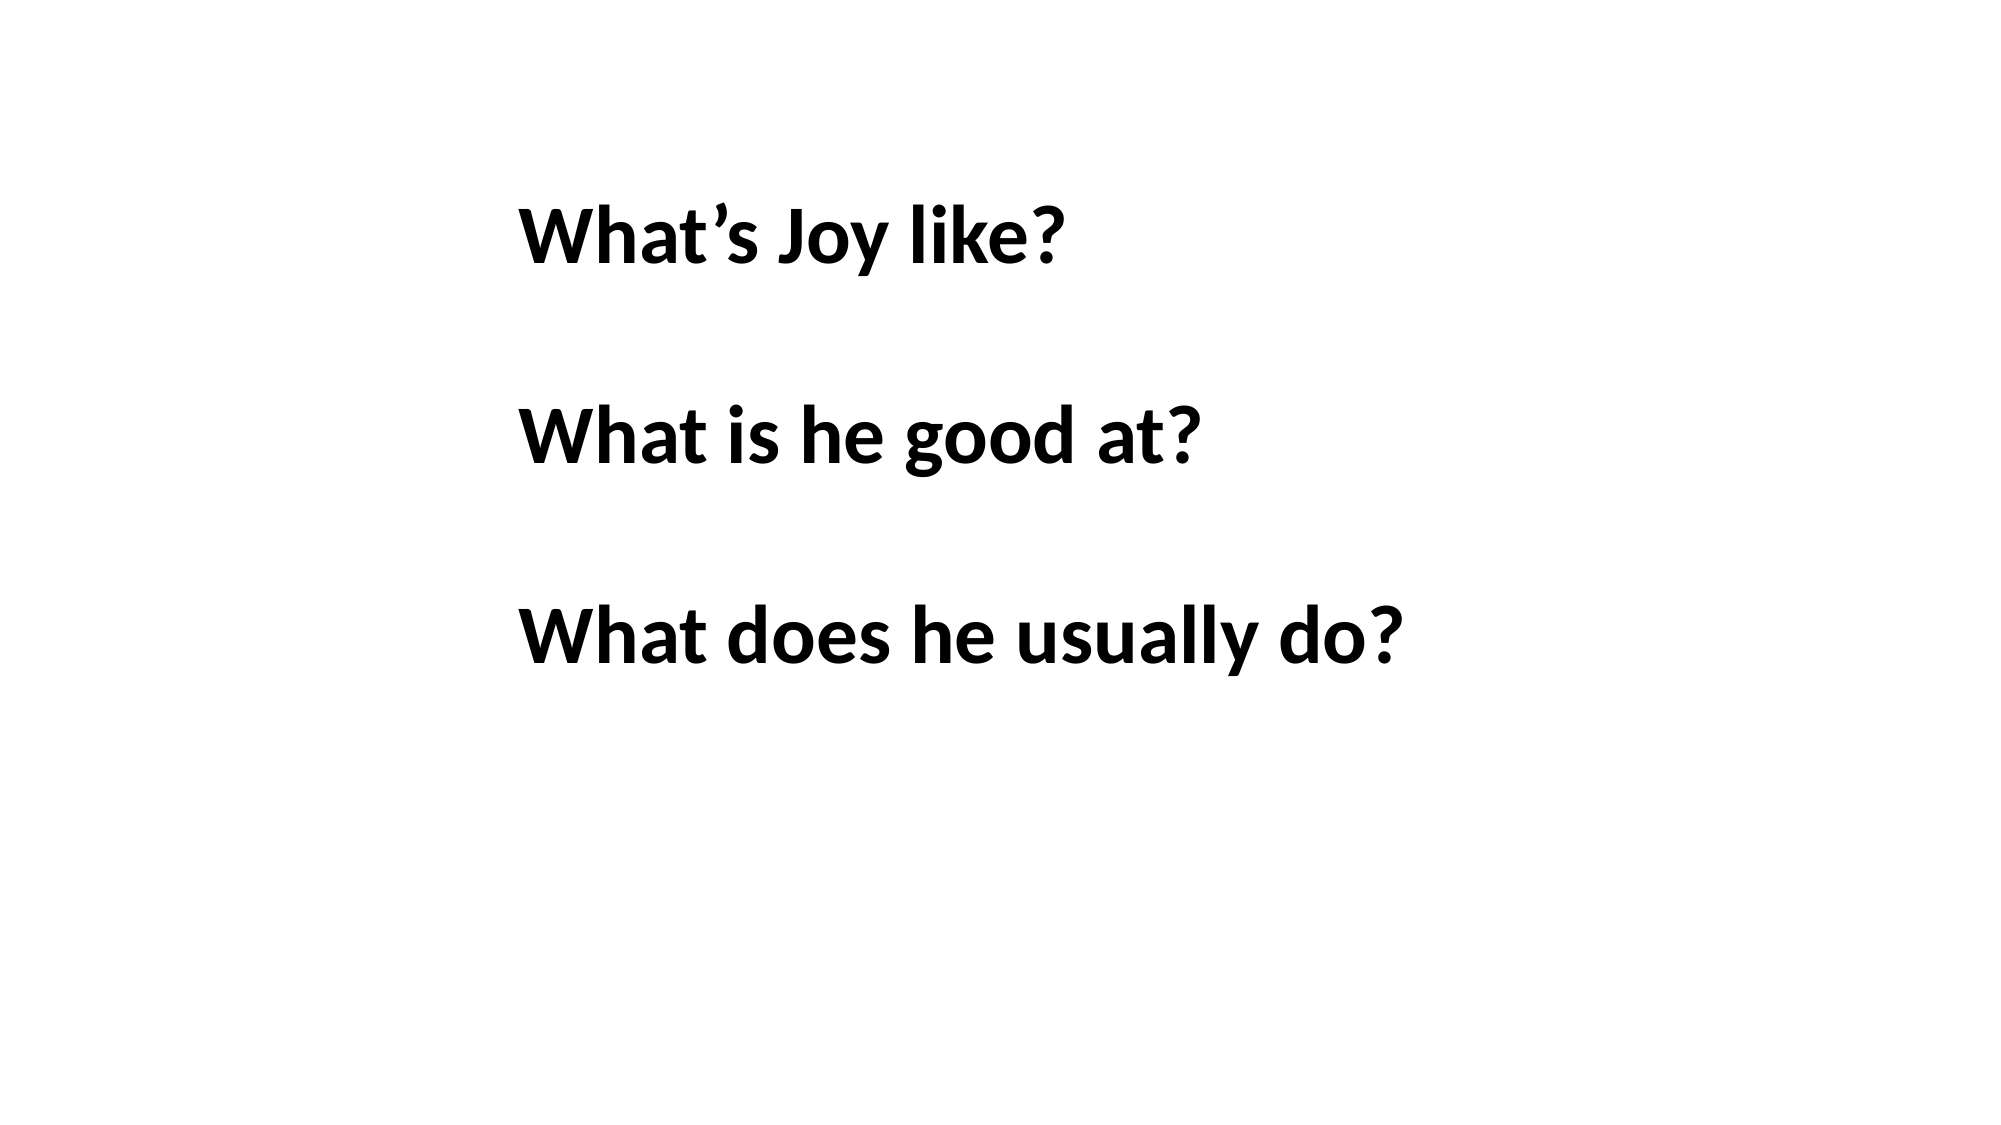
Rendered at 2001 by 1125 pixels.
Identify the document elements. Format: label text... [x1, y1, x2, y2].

text_box What’s Joy like? What is he good at? What does he usually do? [504, 172, 1422, 688]
